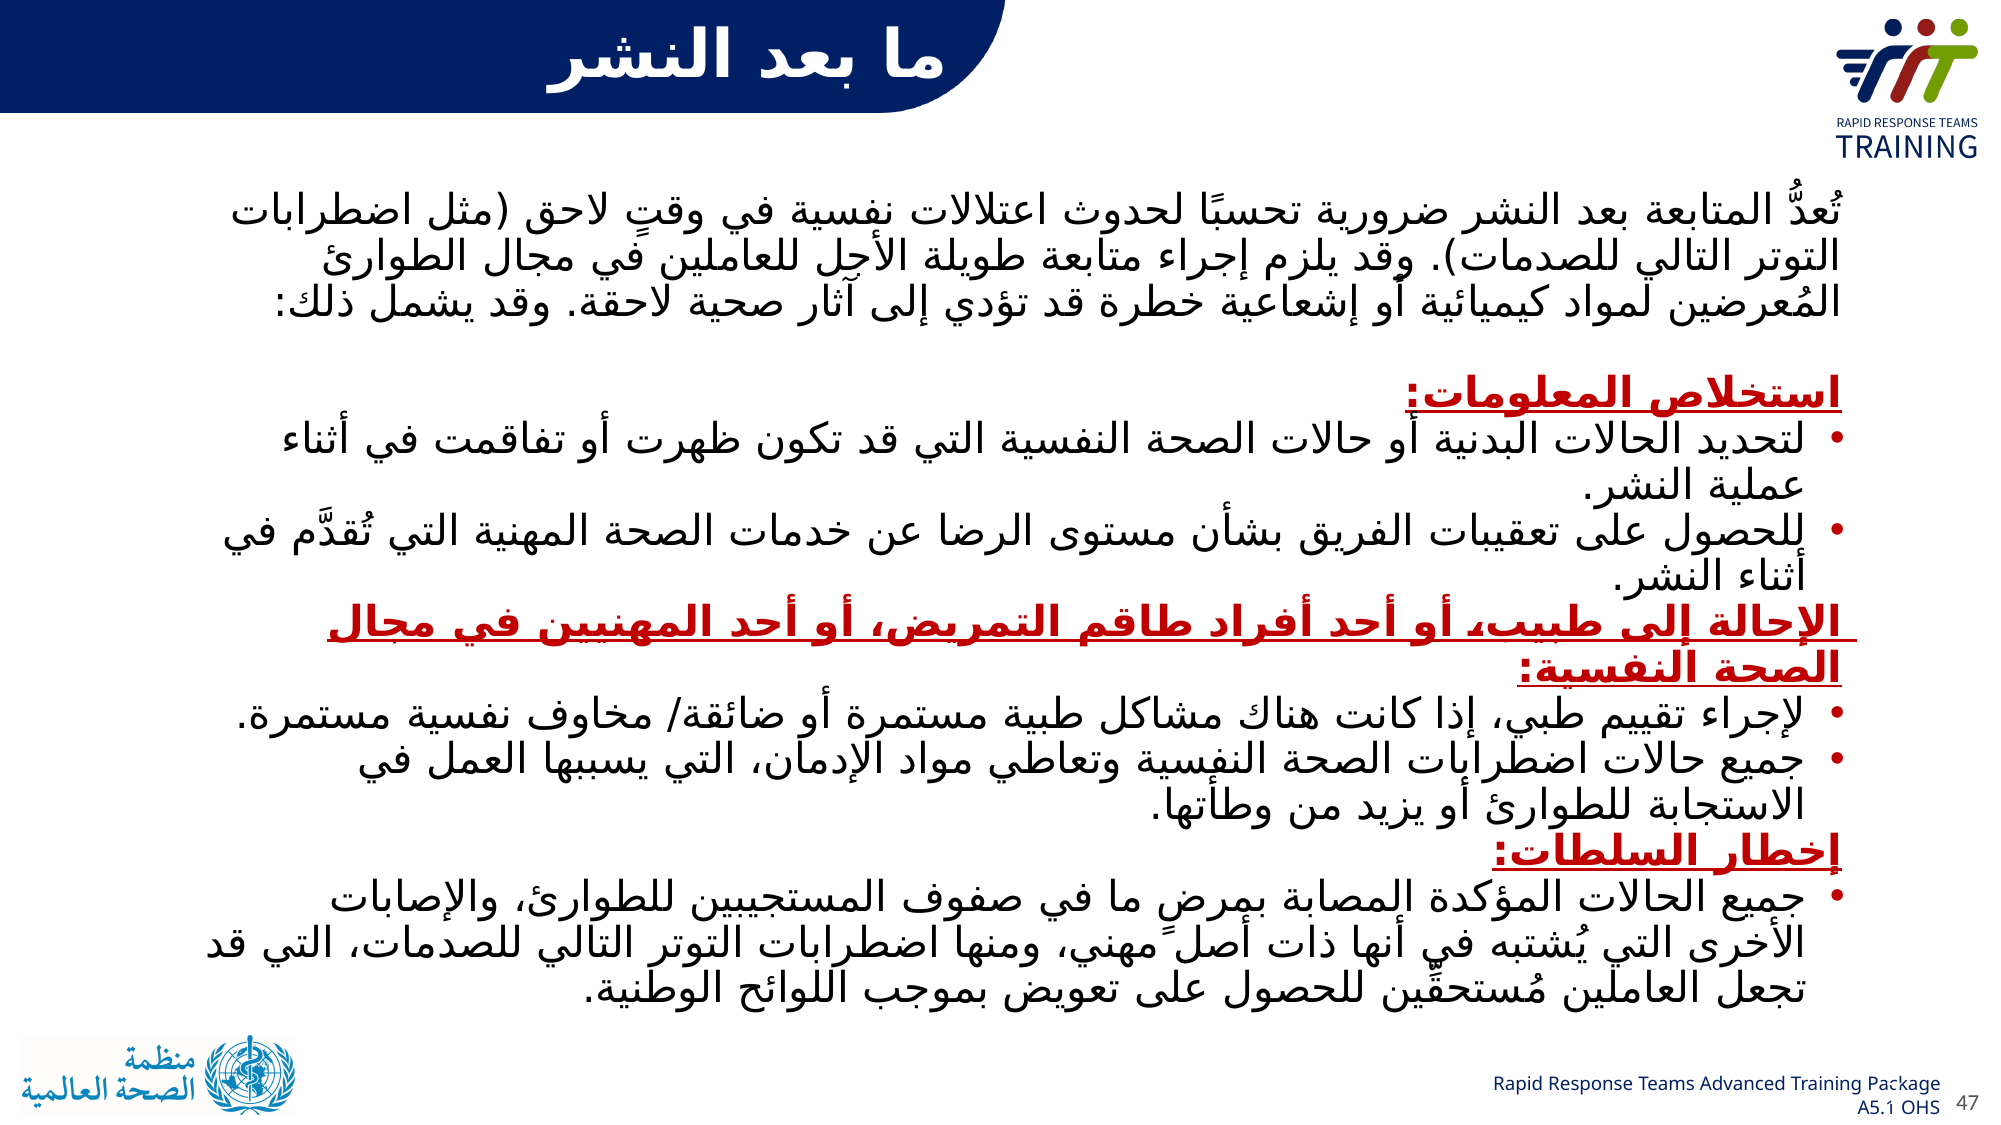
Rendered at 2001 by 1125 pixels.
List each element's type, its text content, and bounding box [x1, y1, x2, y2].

picture [214, 1060, 285, 1107]
slide_number 47 [1882, 1037, 1930, 1092]
list تُعدُّ المتابعة بعد النشر ضرورية تحسبًا لحدوث اعتلالات نفسية في وقتٍ لاحق (مثل اضطرابات التوتر التالي للصدمات). وقد يلزم إجراء متابعة طويلة الأجل للعاملين في مجال الطوارئ المُعرضين لمواد كيميائية أو إشعاعية خطرة قد تؤدي إلى آثار صحية لاحقة. وقد يشمل ذلك: استخلاص المعلومات: لتحديد الحالات البدنية أو حالات الصحة النفسية التي قد تكون ظهرت أو تفاقمت في أثناء عملية النشر. للحصول على تعقيبات الفريق بشأن مستوى الرضا عن خدمات الصحة المهنية التي تُقدَّم في أثناء النشر. الإحالة إلى طبيب، أو أحد أفراد طاقم التمريض، أو أحد المهنيين في مجال الصحة النفسية: لإجراء تقييم طبي، إذا كانت هناك مشاكل طبية مستمرة أو ضائقة/ مخاوف نفسية مستمرة. جميع حالات اضطرابات الصحة النفسية وتعاطي مواد الإدمان، التي يسببها العمل في الاستجابة للطوارئ أو يزيد من وطأتها. إخطار السلطات: جميع الحالات المؤكدة المصابة بمرضٍ ما في صفوف المستجيبين للطوارئ، والإصابات الأخرى التي يُشتبه في أنها ذات أصل مهني، ومنها اضطرابات التوتر التالي للصدمات، التي قد تجعل العاملين مُستحقِّين للحصول على تعويض بموجب اللوائح الوطنية. [196, 180, 1851, 1060]
picture [1835, 19, 1978, 167]
picture [22, 1035, 295, 1115]
picture [0, 0, 1006, 113]
title ما بعد النشر [29, 0, 957, 112]
